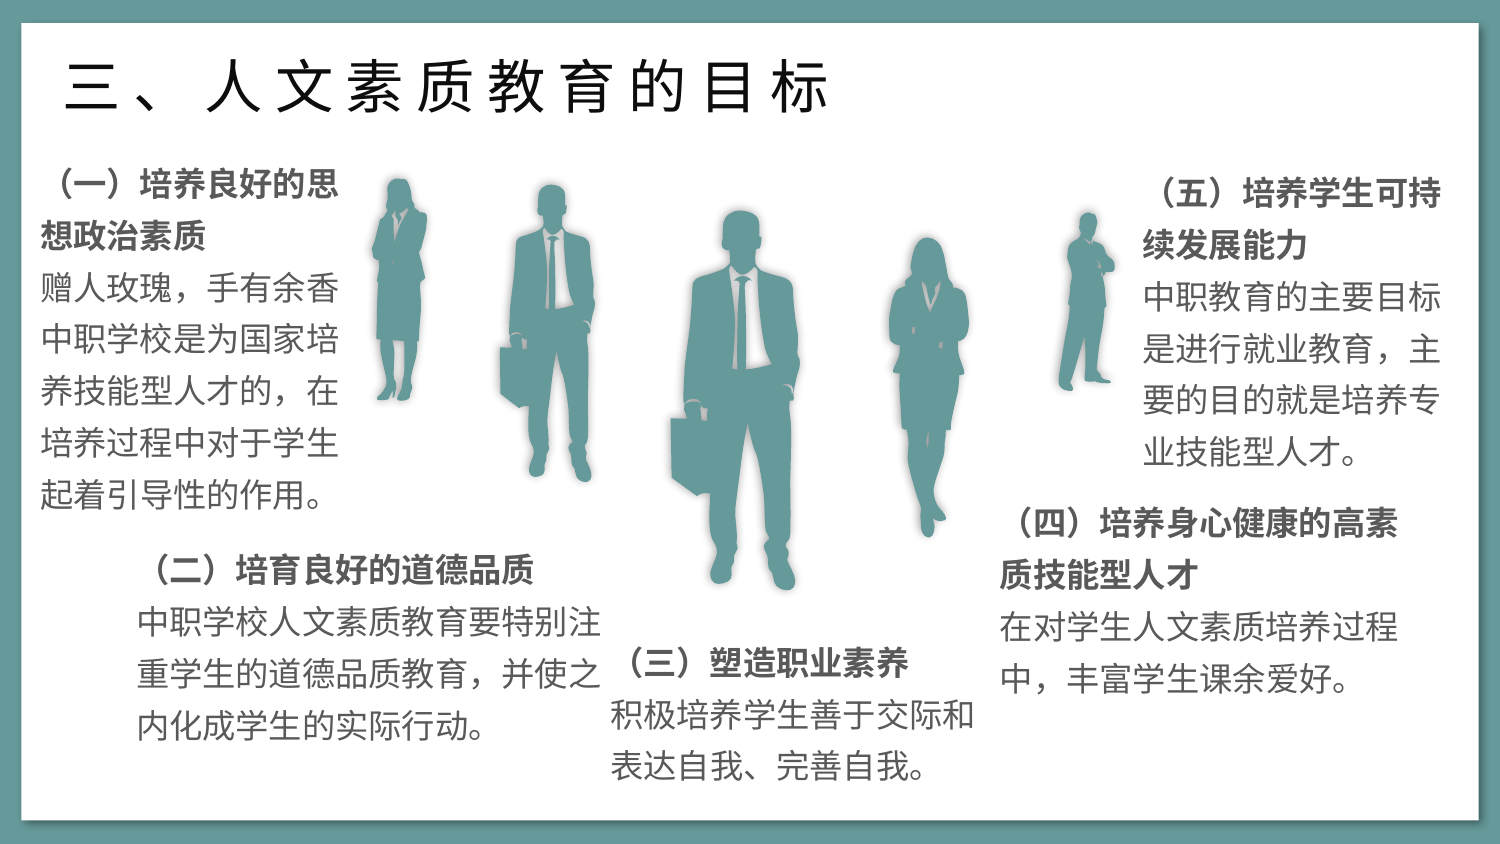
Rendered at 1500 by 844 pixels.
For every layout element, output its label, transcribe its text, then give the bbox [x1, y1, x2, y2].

text_box [385, 178, 427, 401]
text_box [499, 184, 595, 482]
text_box 三、人文素质教育的目标 [50, 43, 936, 127]
text_box （五）培养学生可持续发展能力 中职教育的主要目标是进行就业教育，主要的目的就是培养专业技能型人才。 [1127, 152, 1467, 479]
text_box （一）培养良好的思想政治素质 赠人玫瑰，手有余香 中职学校是为国家培养技能型人才的，在培养过程中对于学生起着引导性的作用。 [25, 143, 385, 522]
text_box [670, 210, 800, 591]
text_box （三）塑造职业素养 积极培养学生善于交际和表达自我、完善自我。 [595, 622, 994, 793]
text_box （二）培育良好的道德品质 中职学校人文素质教育要特别注重学生的道德品质教育，并使之内化成学生的实际行动。 [121, 530, 617, 753]
text_box [889, 237, 969, 538]
text_box [1058, 212, 1115, 391]
text_box （四）培养身心健康的高素质技能型人才 在对学生人文素质培养过程中，丰富学生课余爱好。 [985, 482, 1430, 705]
